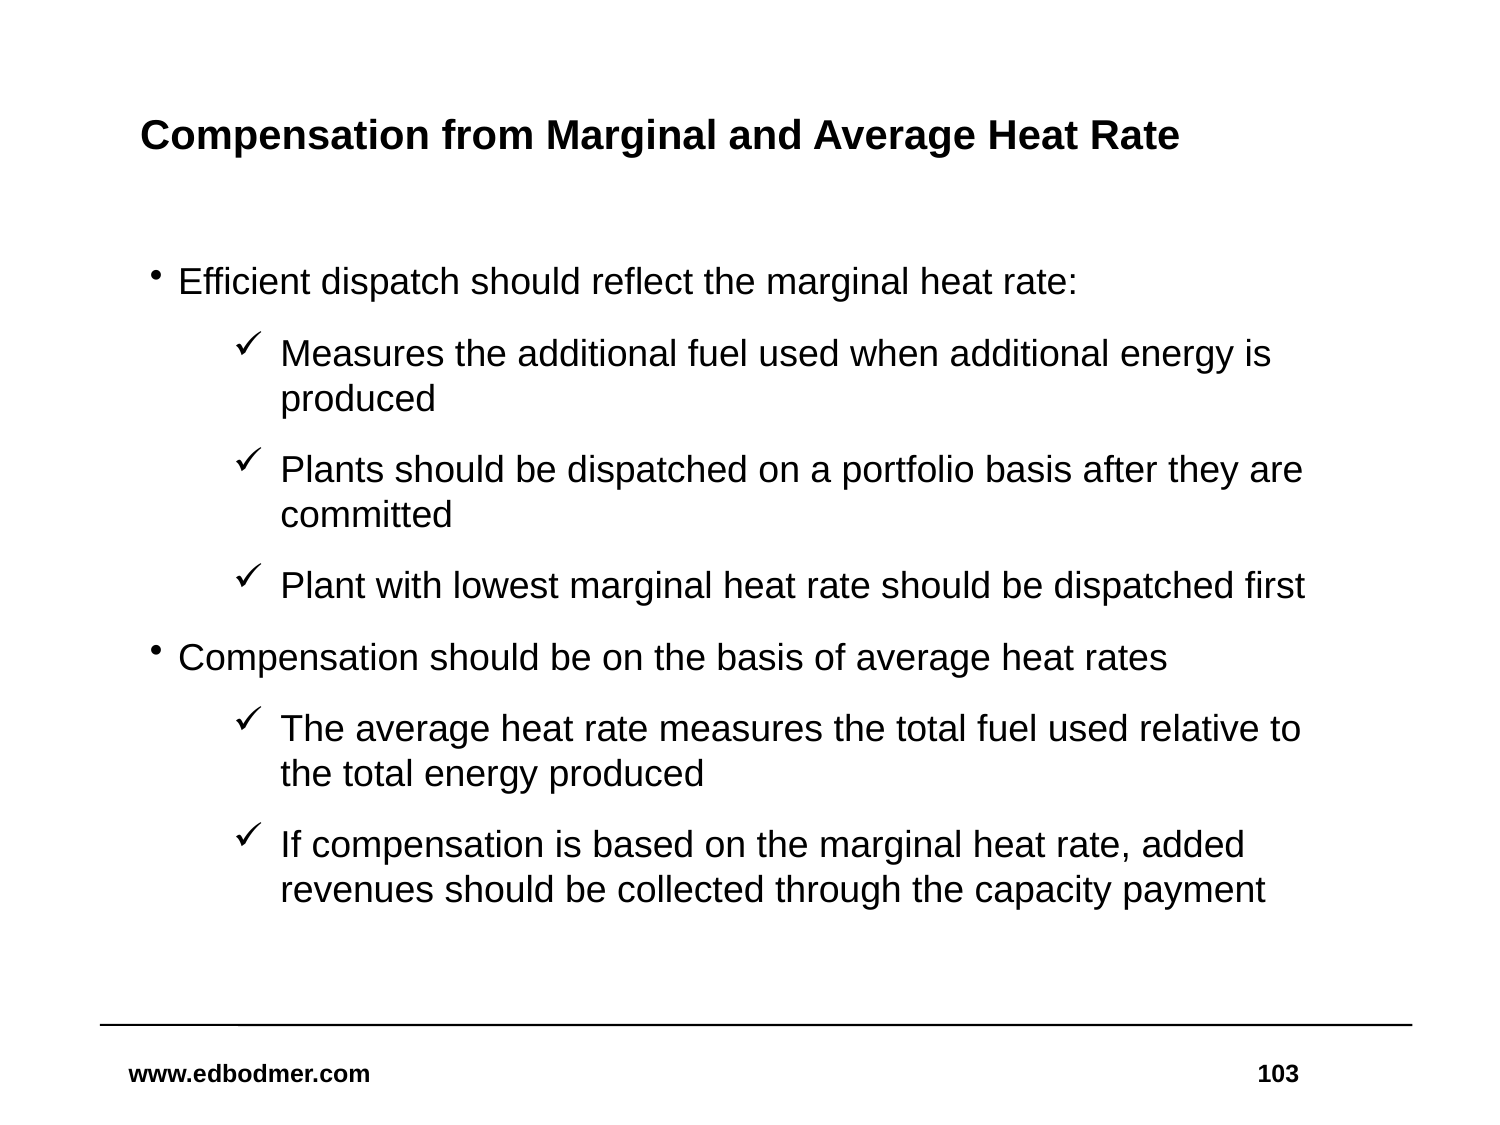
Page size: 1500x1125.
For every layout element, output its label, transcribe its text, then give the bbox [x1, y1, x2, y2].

title Compensation from Marginal and Average Heat Rate [125, 99, 1288, 225]
list Efficient dispatch should reflect the marginal heat rate: Measures the additional fuel used when additional energy is produced Plants should be dispatched on a portfolio basis after they are committed Plant with lowest marginal heat rate should be dispatched first Compensation should be on the basis of average heat rates The average heat rate measures the total fuel used relative to the total energy produced If compensation is based on the marginal heat rate, added revenues should be collected through the capacity payment [125, 249, 1375, 1000]
